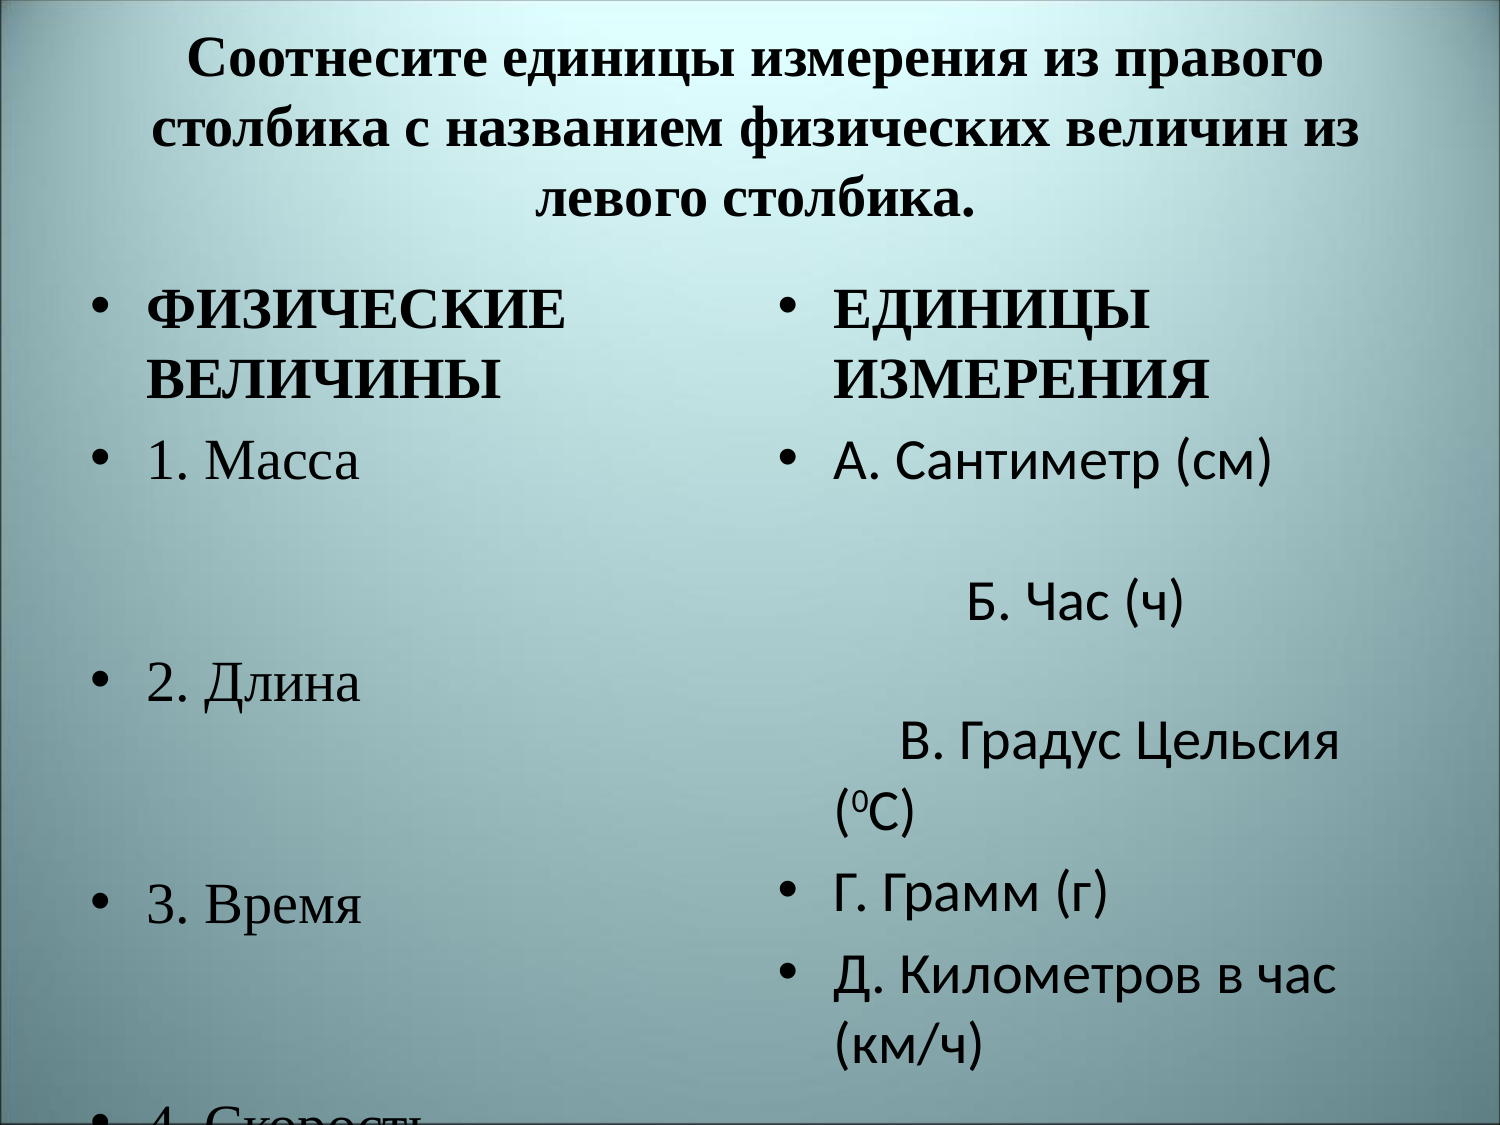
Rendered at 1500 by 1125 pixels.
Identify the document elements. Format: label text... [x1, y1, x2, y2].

list ФИЗИЧЕСКИЕ ВЕЛИЧИНЫ 1. Масса 2. Длина 3. Время 4. Скорость 5. Температура [75, 262, 738, 1005]
list ЕДИНИЦЫ ИЗМЕРЕНИЯ А. Сантиметр (см) Б. Час (ч) В. Градус Цельсия (0С) Г. Грамм (г) Д. Километров в час (км/ч) [762, 262, 1425, 1005]
picture [0, 0, 1500, 1125]
title Соотнесите единицы измерения из правого столбика с названием физических величин из левого столбика. [82, 46, 1430, 270]
